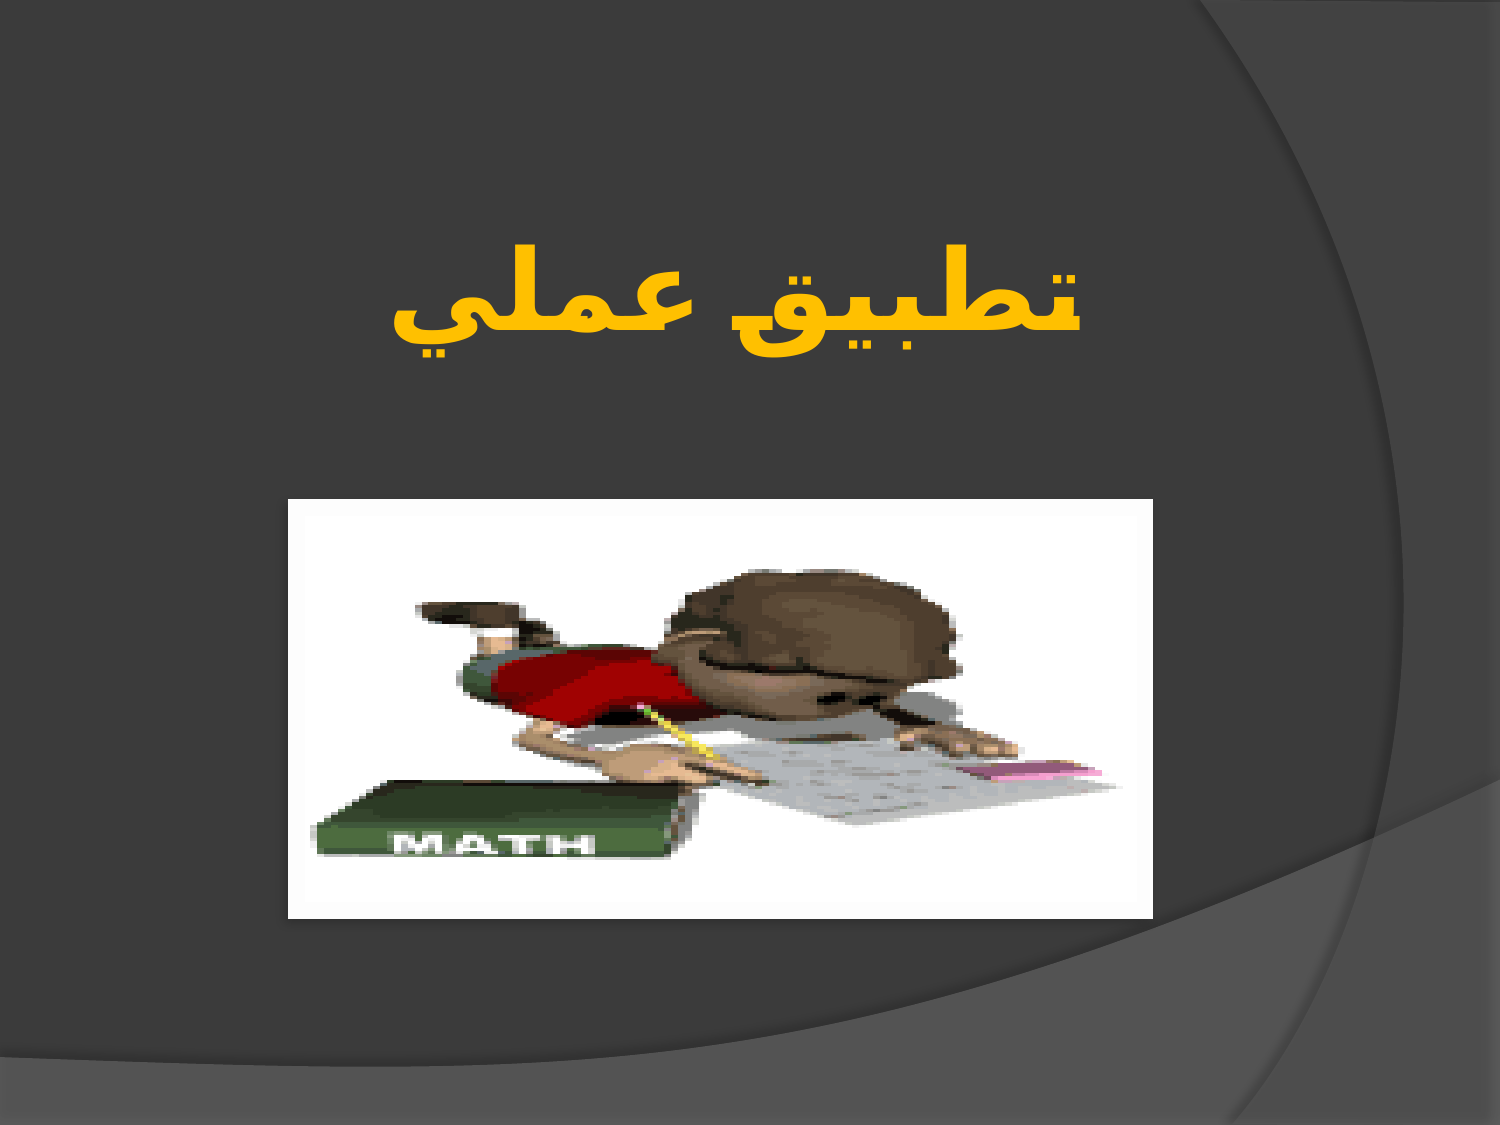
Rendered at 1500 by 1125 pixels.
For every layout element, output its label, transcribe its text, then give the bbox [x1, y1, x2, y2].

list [304, 515, 1137, 903]
text_box تطبيق عملي [372, 210, 1099, 361]
